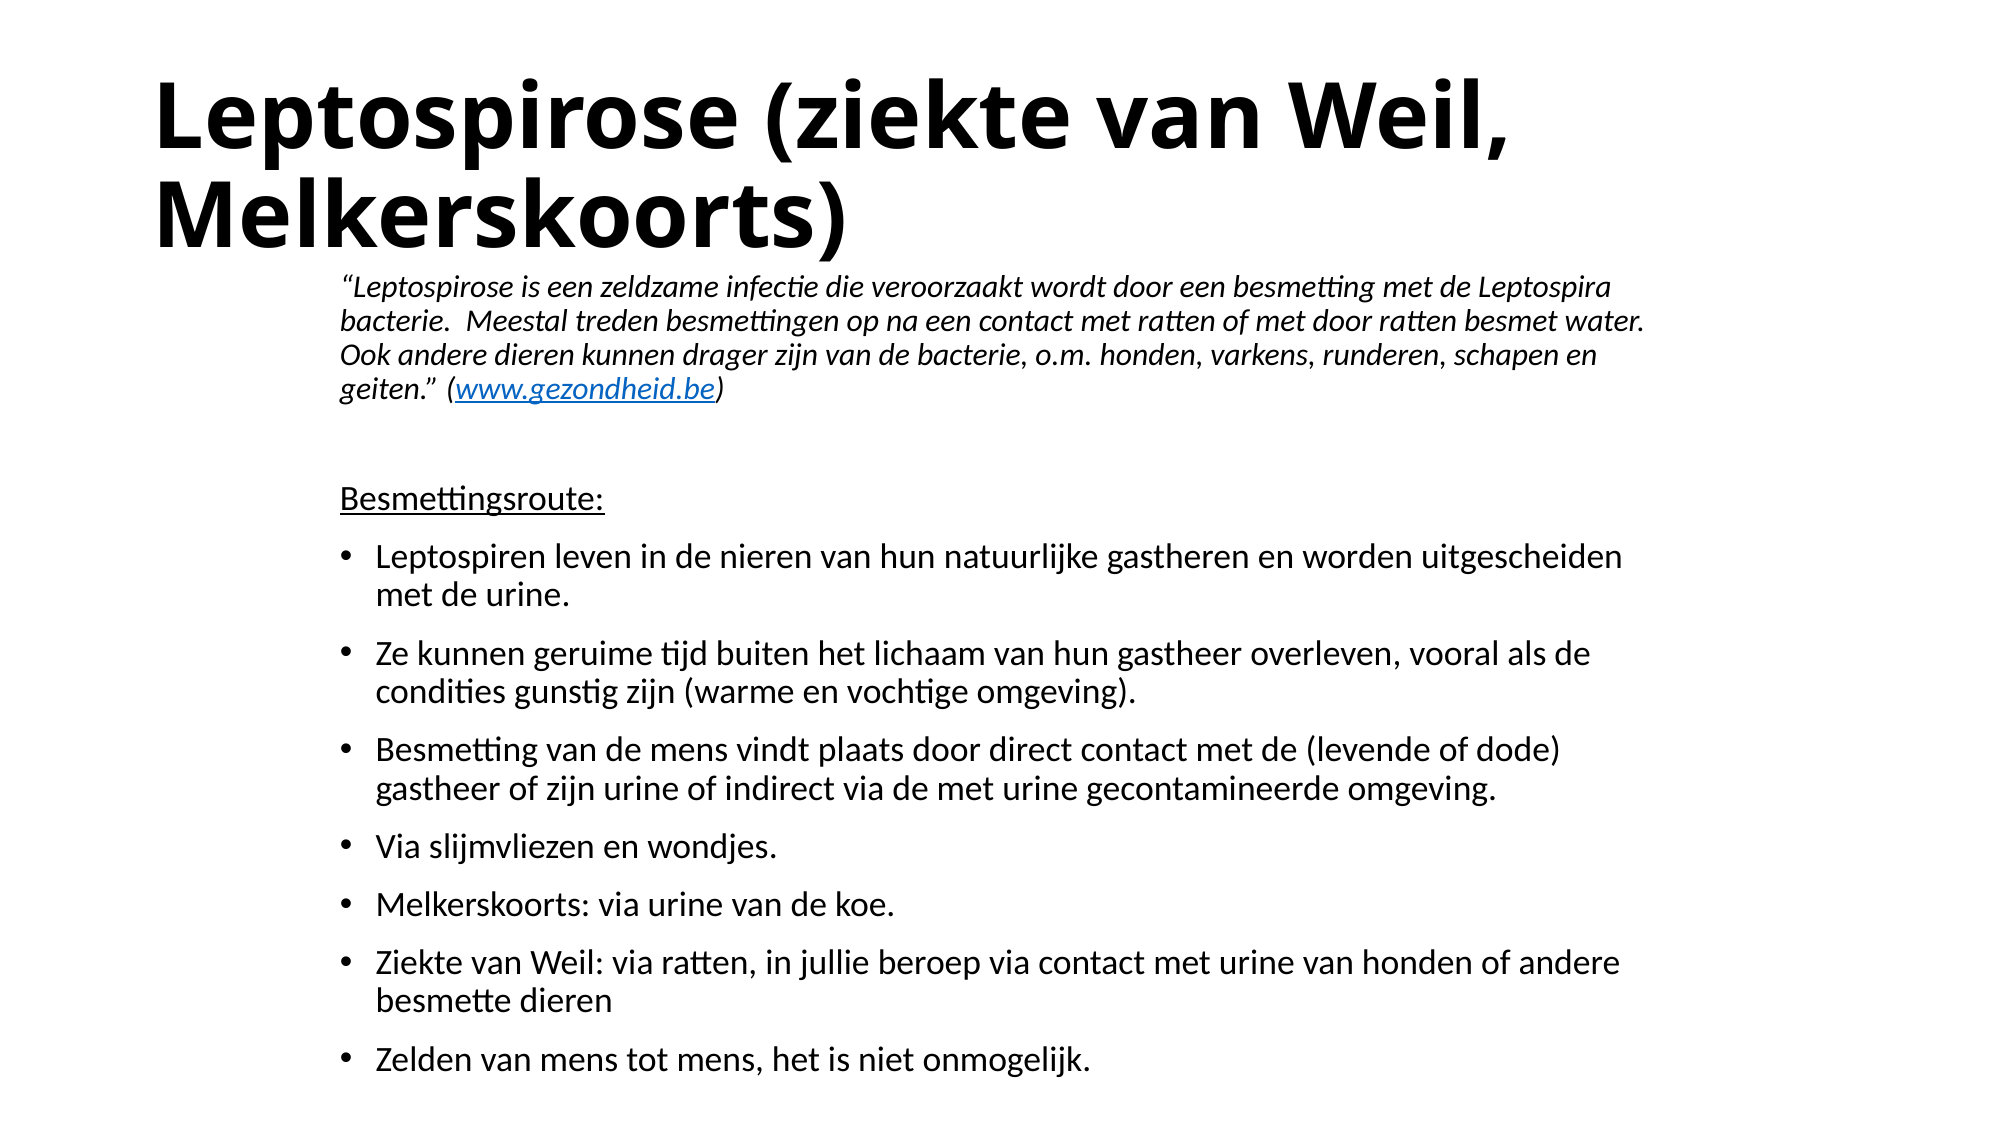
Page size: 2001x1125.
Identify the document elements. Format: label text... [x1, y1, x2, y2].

title Leptospirose (ziekte van Weil, Melkerskoorts) [137, 59, 1863, 278]
list “Leptospirose is een zeldzame infectie die veroorzaakt wordt door een besmetting met de Leptospira bacterie. Meestal treden besmettingen op na een contact met ratten of met door ratten besmet water. Ook andere dieren kunnen drager zijn van de bacterie, o.m. honden, varkens, runderen, schapen en geiten.” (www.gezondheid.be) Besmettingsroute: Leptospiren leven in de nieren van hun natuurlijke gastheren en worden uitgescheiden met de urine. Ze kunnen geruime tijd buiten het lichaam van hun gastheer overleven, vooral als de condities gunstig zijn (warme en vochtige omgeving). Besmetting van de mens vindt plaats door direct contact met de (levende of dode) gastheer of zijn urine of indirect via de met urine gecontamineerde omgeving. Via slijmvliezen en wondjes. Melkerskoorts: via urine van de koe. Ziekte van Weil: via ratten, in jullie beroep via contact met urine van honden of andere besmette dieren Zelden van mens tot mens, het is niet onmogelijk. [324, 262, 1675, 1094]
